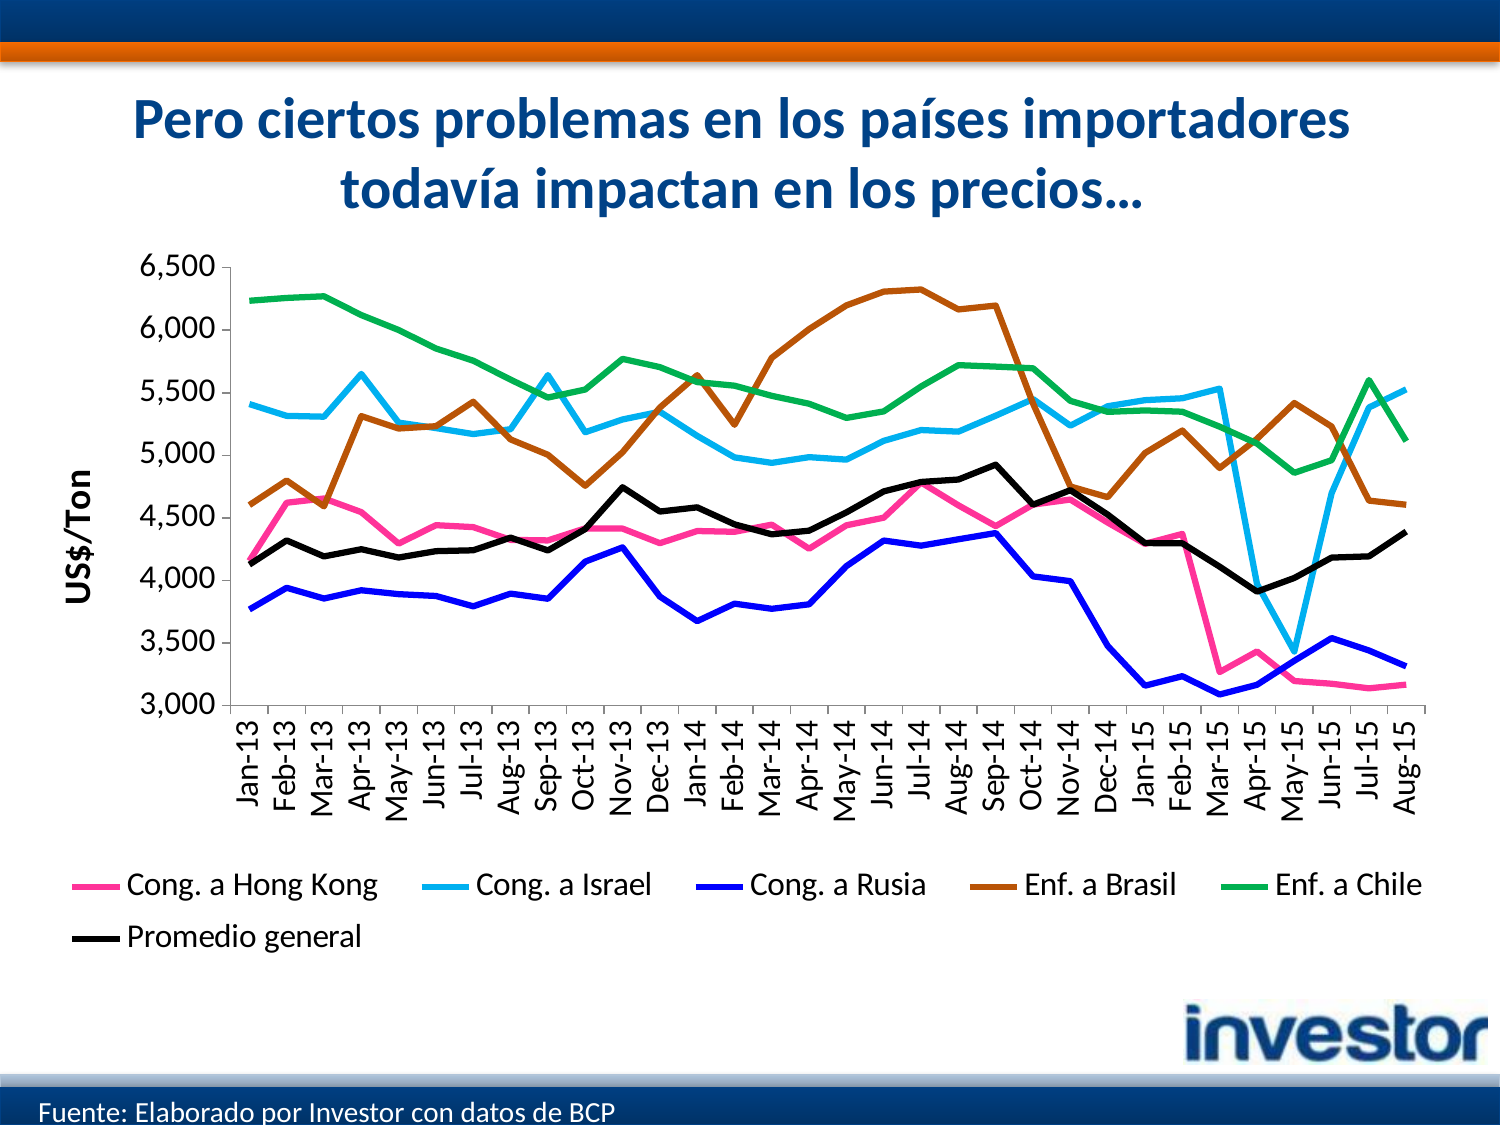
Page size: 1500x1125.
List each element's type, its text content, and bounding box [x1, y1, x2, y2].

picture [1183, 999, 1488, 1065]
chart [29, 224, 1459, 988]
text_box Fuente: Elaborado por Investor con datos de BCP [23, 1086, 1266, 1125]
title Pero ciertos problemas en los países importadores todavía impactan en los precios… [26, 107, 1459, 194]
